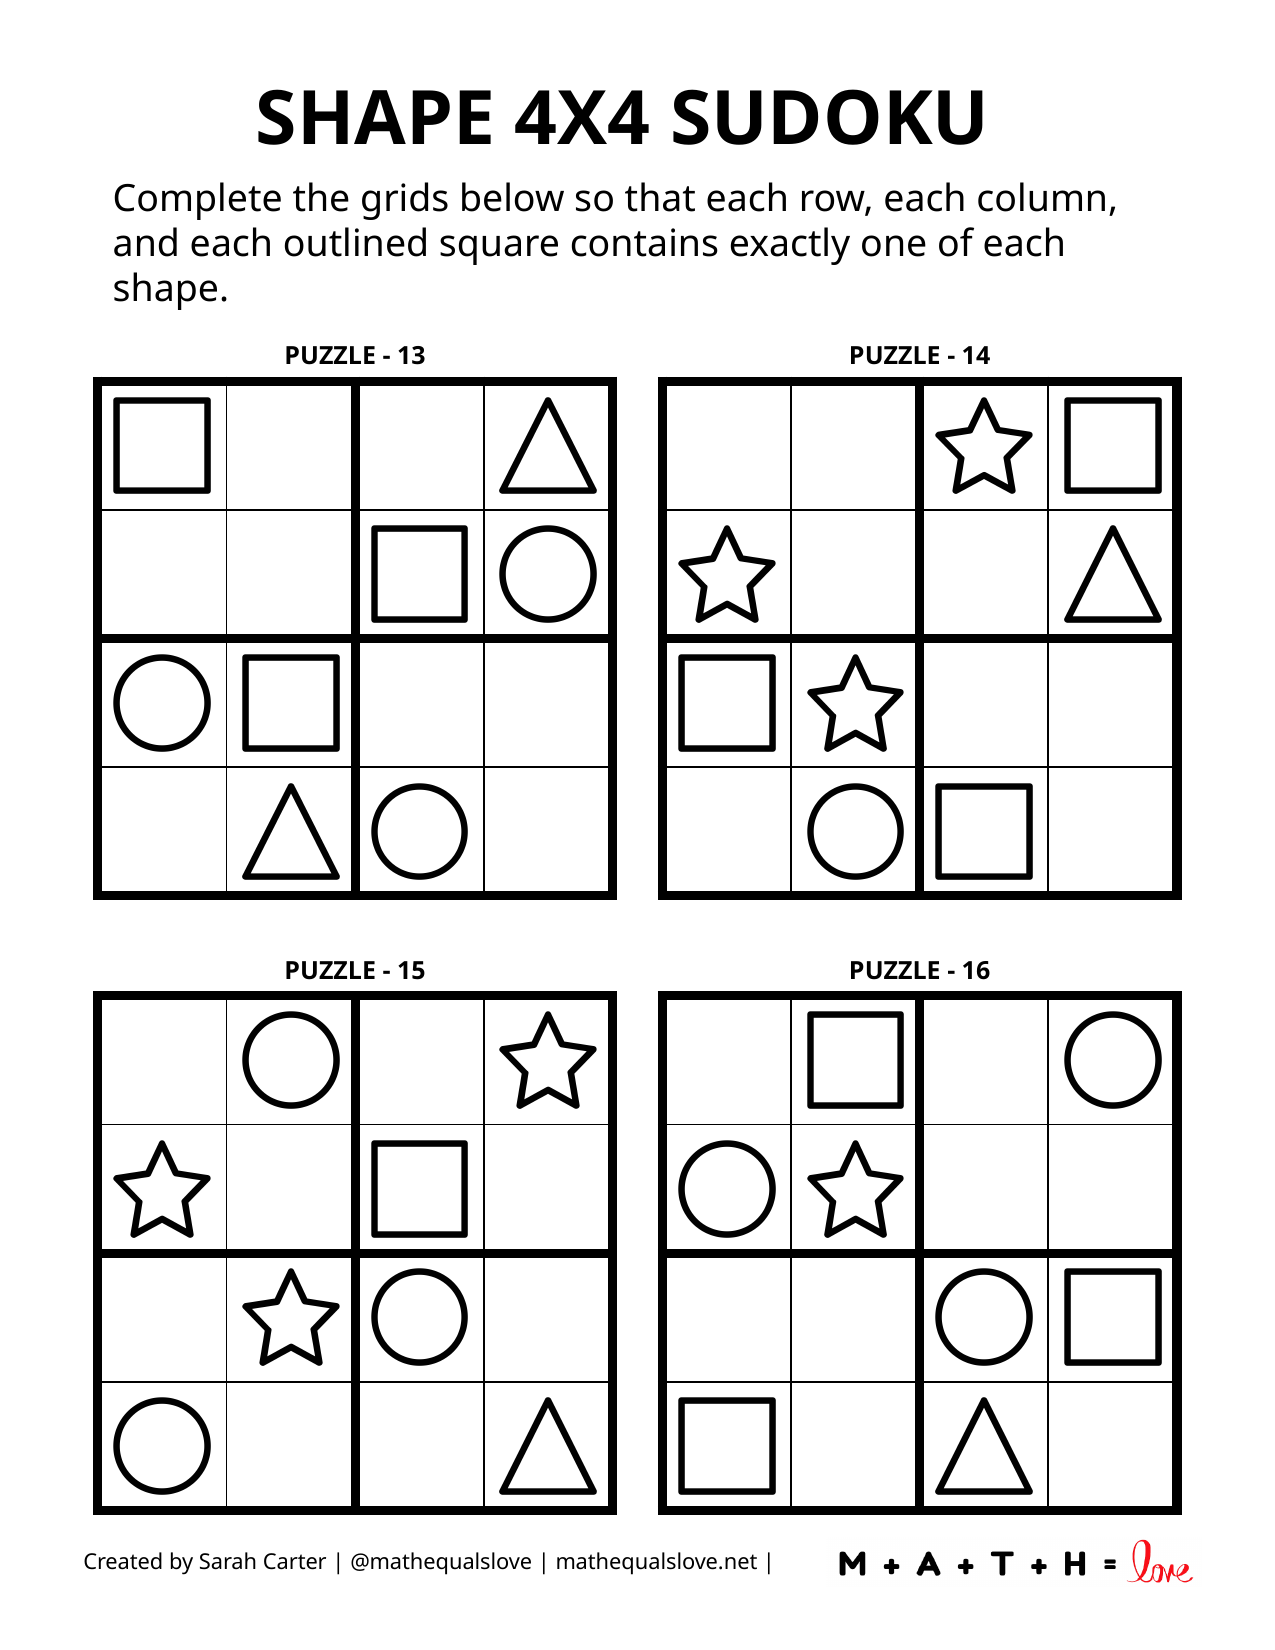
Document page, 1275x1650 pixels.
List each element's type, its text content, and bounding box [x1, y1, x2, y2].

table_cell [792, 1258, 915, 1381]
table_cell [102, 1383, 226, 1506]
table_cell [1049, 511, 1172, 634]
picture [803, 779, 908, 884]
table_header [360, 1000, 483, 1124]
picture [238, 650, 343, 755]
table_header [792, 386, 915, 509]
table_cell [667, 1383, 790, 1506]
picture [238, 1265, 343, 1370]
table_cell [924, 1258, 1047, 1381]
picture [238, 1008, 343, 1113]
picture [826, 1536, 1203, 1588]
picture [496, 1394, 601, 1499]
picture [932, 779, 1037, 884]
picture [367, 1265, 472, 1370]
text_box SHAPE 4X4 SUDOKU [68, 62, 1178, 168]
table_cell [924, 643, 1047, 766]
table_header [924, 386, 1047, 509]
picture [110, 1394, 215, 1499]
table_cell [667, 1125, 790, 1249]
text_box PUZZLE - 15 [97, 954, 613, 985]
text_box Complete the grids below so that each row, each column, and each outlined square contains exactly one of each shape. [97, 166, 1177, 362]
table_cell [792, 511, 915, 634]
picture [1060, 522, 1165, 627]
picture [367, 522, 472, 627]
table_cell [227, 511, 351, 634]
table_cell [102, 1258, 226, 1381]
picture [803, 1136, 908, 1241]
table_cell [485, 768, 608, 891]
table_header [485, 1000, 608, 1124]
table_cell [1049, 768, 1172, 891]
table_header [485, 386, 608, 509]
table_header [227, 386, 351, 509]
table_cell [485, 511, 608, 634]
picture [367, 779, 472, 884]
table_cell [792, 768, 915, 891]
table_cell [360, 1383, 483, 1506]
picture [238, 779, 343, 884]
picture [932, 1394, 1037, 1499]
table_cell [102, 643, 226, 766]
text_box Created by Sarah Carter | @mathequalslove | mathequalslove.net | [68, 1540, 826, 1582]
picture [110, 1136, 215, 1241]
picture [496, 393, 601, 498]
text_box PUZZLE - 13 [97, 362, 613, 370]
table_header [360, 386, 483, 509]
picture [1060, 1008, 1165, 1113]
picture [932, 1265, 1037, 1370]
table_cell [1049, 643, 1172, 766]
table_cell [792, 1383, 915, 1506]
table_cell [102, 511, 226, 634]
table_cell [667, 643, 790, 766]
table_cell [485, 1258, 608, 1381]
table_cell [102, 768, 226, 891]
picture [674, 1136, 779, 1241]
table_header [924, 1000, 1047, 1124]
table_header [227, 1000, 351, 1124]
table_header [667, 386, 790, 509]
table_cell [1049, 1125, 1172, 1249]
table_cell [924, 1383, 1047, 1506]
picture [803, 650, 908, 755]
picture [674, 522, 779, 627]
table_cell [667, 511, 790, 634]
table_cell [924, 768, 1047, 891]
table_cell [360, 1125, 483, 1249]
picture [674, 650, 779, 755]
table_cell [485, 1383, 608, 1506]
table_header [102, 386, 226, 509]
table_cell [360, 511, 483, 634]
table_cell [227, 1125, 351, 1249]
picture [674, 1394, 779, 1499]
picture [932, 393, 1037, 498]
text_box PUZZLE - 16 [662, 954, 1177, 985]
table_cell [792, 1125, 915, 1249]
table_cell [485, 643, 608, 766]
picture [110, 650, 215, 755]
picture [496, 1008, 601, 1113]
table_cell [924, 511, 1047, 634]
picture [110, 393, 215, 498]
table_cell [227, 643, 351, 766]
table_header [792, 1000, 915, 1124]
table_cell [360, 1258, 483, 1381]
table_header [1049, 1000, 1172, 1124]
table_cell [1049, 1258, 1172, 1381]
table_header [667, 1000, 790, 1124]
table_header [102, 1000, 226, 1124]
picture [496, 522, 601, 627]
picture [803, 1008, 908, 1113]
text_box PUZZLE - 14 [662, 362, 1177, 370]
table_cell [792, 643, 915, 766]
table_cell [1049, 1383, 1172, 1506]
table_cell [360, 643, 483, 766]
table_cell [485, 1125, 608, 1249]
table_cell [667, 1258, 790, 1381]
picture [1060, 1265, 1165, 1370]
picture [367, 1136, 472, 1241]
table_cell [227, 768, 351, 891]
table_cell [667, 768, 790, 891]
table_cell [360, 768, 483, 891]
table_cell [227, 1383, 351, 1506]
table_cell [227, 1258, 351, 1381]
table_cell [102, 1125, 226, 1249]
table_header [1049, 386, 1172, 509]
picture [1060, 393, 1165, 498]
table_cell [924, 1125, 1047, 1249]
